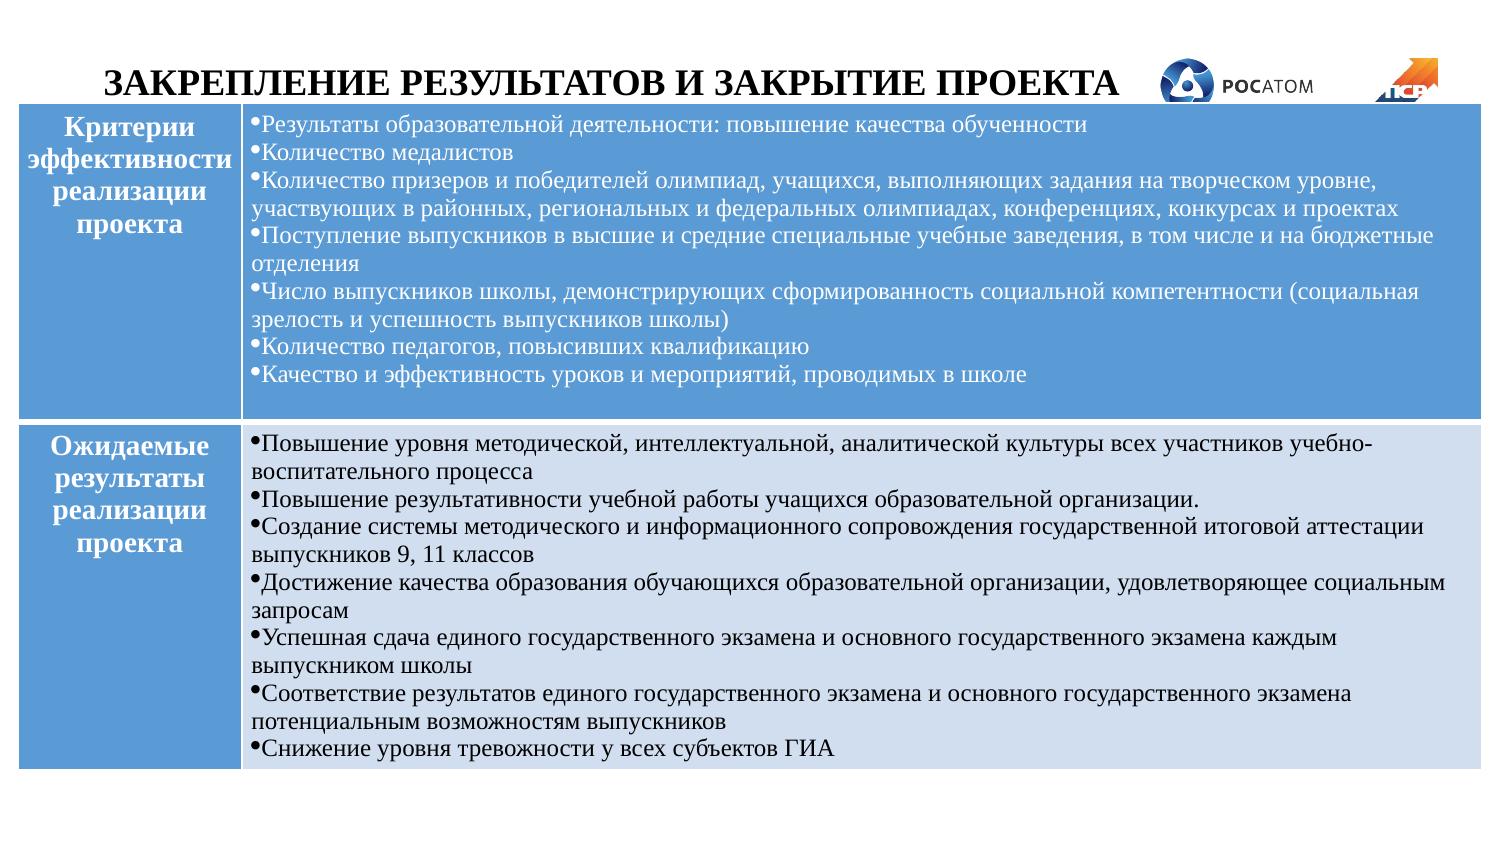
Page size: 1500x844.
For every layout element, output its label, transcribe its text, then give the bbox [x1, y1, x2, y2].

table_cell Ожидаемые результаты реализации проекта [19, 425, 241, 769]
table_cell Повышение уровня методической, интеллектуальной, аналитической культуры всех участников учебно-воспитательного процесса Повышение результативности учебной работы учащихся образовательной организации. Создание системы методического и информационного сопровождения государственной итоговой аттестации выпускников 9, 11 классов Достижение качества образования обучающихся образовательной организации, удовлетворяющее социальным запросам Успешная сдача единого государственного экзамена и основного государственного экзамена каждым выпускником школы Соответствие результатов единого государственного экзамена и основного государственного экзамена потенциальным возможностям выпускников Снижение уровня тревожности у всех субъектов ГИА [243, 425, 1481, 769]
table_header Критерии эффективности реализации проекта [19, 104, 241, 419]
table_header Результаты образовательной деятельности: повышение качества обученности Количество медалистов Количество призеров и победителей олимпиад, учащихся, выполняющих задания на творческом уровне, участвующих в районных, региональных и федеральных олимпиадах, конференциях, конкурсах и проектах Поступление выпускников в высшие и средние специальные учебные заведения, в том числе и на бюджетные отделения Число выпускников школы, демонстрирующих сформированность социальной компетентности (социальная зрелость и успешность выпускников школы) Количество педагогов, повысивших квалификацию Качество и эффективность уроков и мероприятий, проводимых в школе [243, 104, 1481, 419]
picture [1365, 58, 1438, 102]
title ЗАКРЕПЛЕНИЕ РЕЗУЛЬТАТОВ И ЗАКРЫТИЕ ПРОЕКТА [0, 55, 1325, 115]
